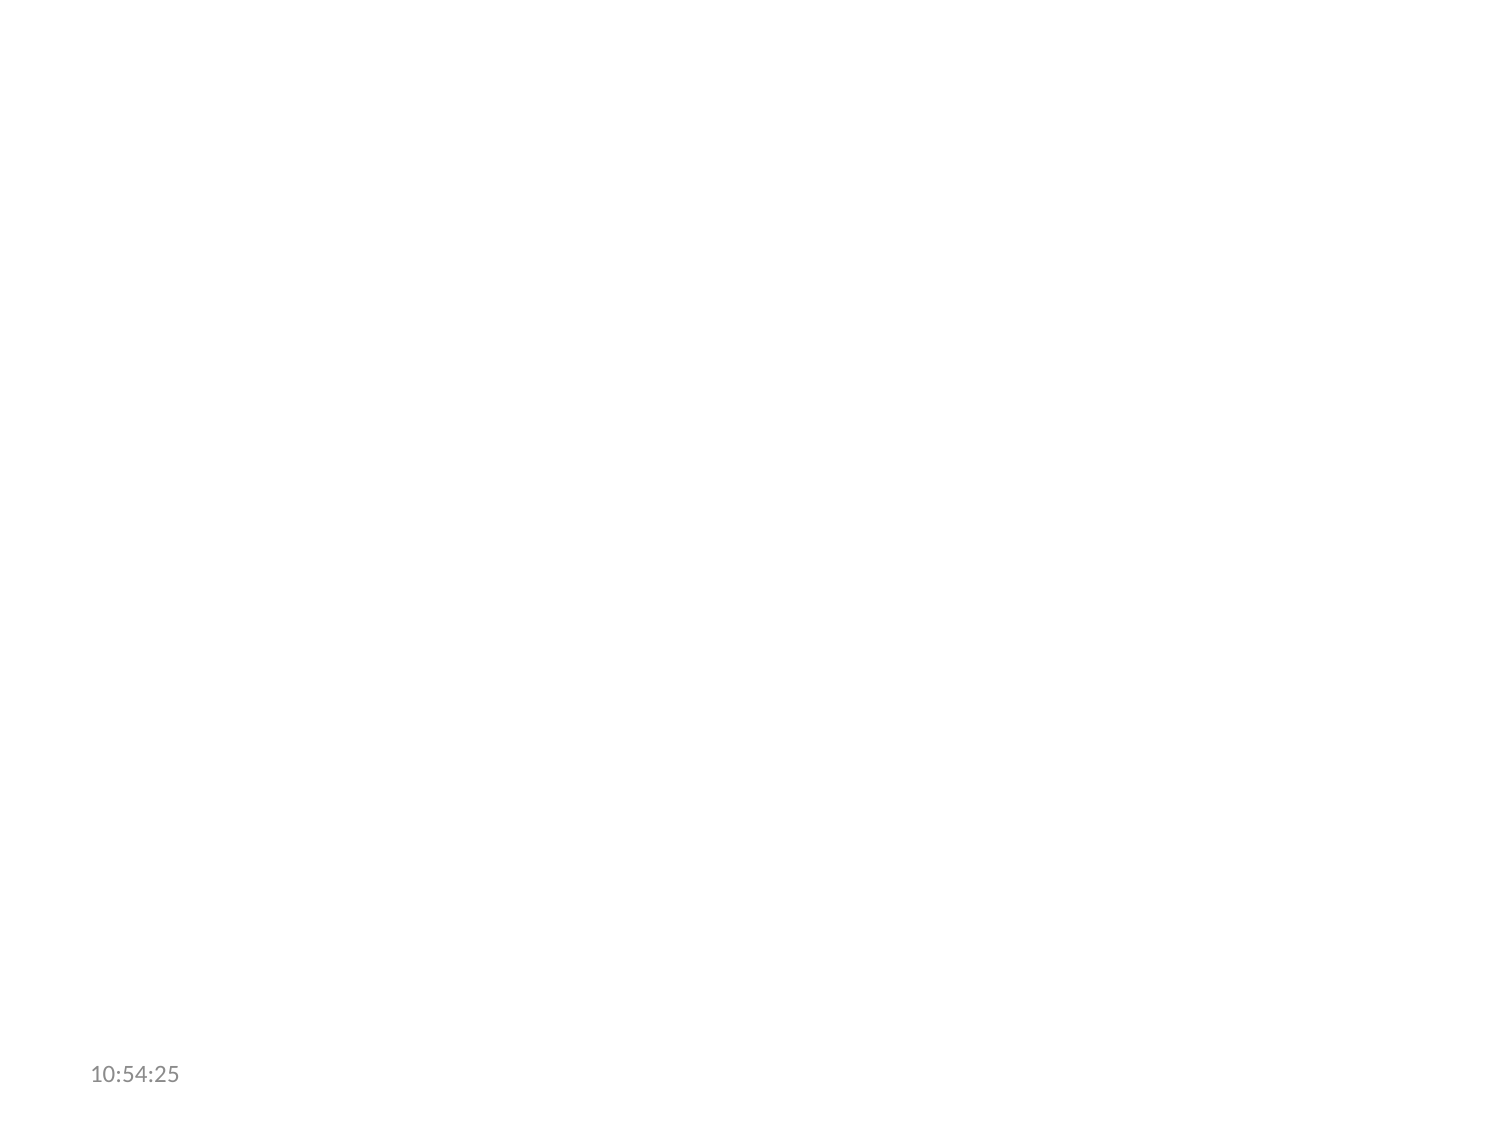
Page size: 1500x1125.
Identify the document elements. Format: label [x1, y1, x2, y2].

slide_number [75, 1042, 425, 1103]
